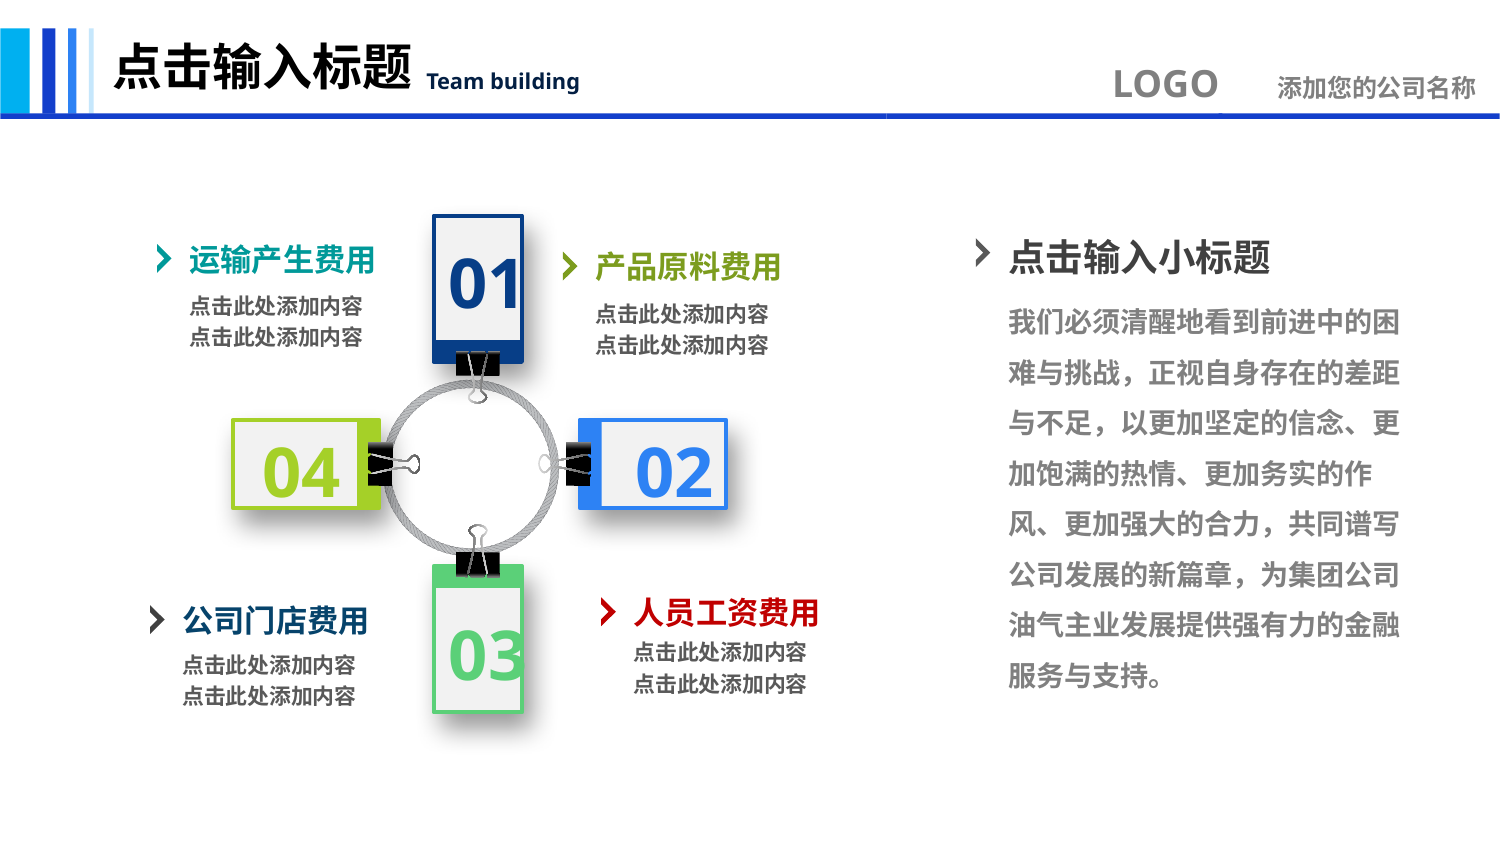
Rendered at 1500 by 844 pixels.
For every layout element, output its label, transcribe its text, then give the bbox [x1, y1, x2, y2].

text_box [381, 379, 560, 558]
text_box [537, 419, 733, 521]
text_box Team building [411, 60, 700, 102]
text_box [232, 419, 421, 520]
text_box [0, 28, 94, 112]
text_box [0, 113, 1500, 120]
text_box 我们必须清醒地看到前进中的困难与挑战，正视自身存在的差距与不足，以更加坚定的信念、更加饱满的热情、更加务实的作风、更加强大的合力，共同谱写公司发展的新篇章，为集团公司油气主业发展提供强有力的金融服务与支持。 [993, 280, 1420, 733]
text_box 点击输入小标题 [993, 226, 1299, 280]
text_box 点击输入标题 [97, 28, 739, 104]
text_box [975, 238, 991, 268]
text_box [149, 593, 473, 718]
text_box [430, 524, 547, 713]
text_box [429, 215, 546, 404]
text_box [600, 585, 924, 706]
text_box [156, 232, 480, 359]
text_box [562, 239, 886, 367]
text_box LOGO 添加您的公司名称 [1097, 52, 1500, 111]
